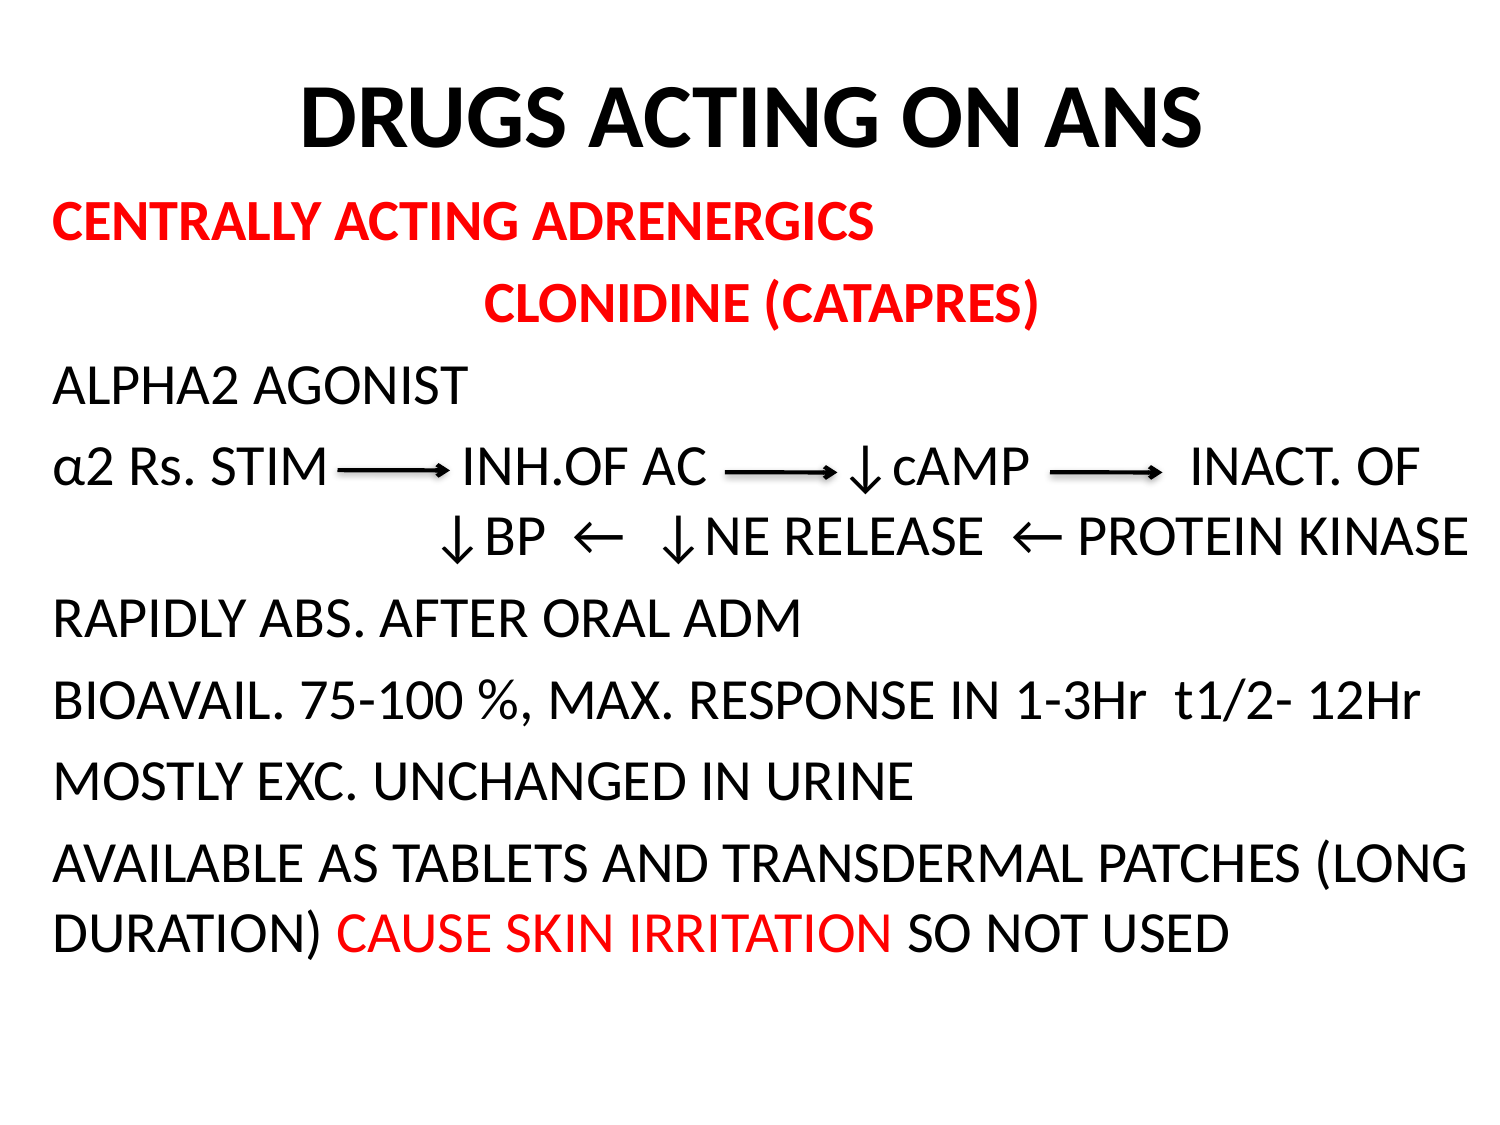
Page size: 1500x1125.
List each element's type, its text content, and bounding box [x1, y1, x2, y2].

title DRUGS ACTING ON ANS [77, 17, 1428, 174]
list CENTRALLY ACTING ADRENERGICS CLONIDINE (CATAPRES) ALPHA2 AGONIST α2 Rs. STIM INH.OF AC ↓cAMP INACT. OF ↓BP ← ↓NE RELEASE ← PROTEIN KINASE RAPIDLY ABS. AFTER ORAL ADM BIOAVAIL. 75-100 %, MAX. RESPONSE IN 1-3Hr t1/2- 12Hr MOSTLY EXC. UNCHANGED IN URINE AVAILABLE AS TABLETS AND TRANSDERMAL PATCHES (LONG DURATION) CAUSE SKIN IRRITATION SO NOT USED [37, 174, 1488, 1013]
